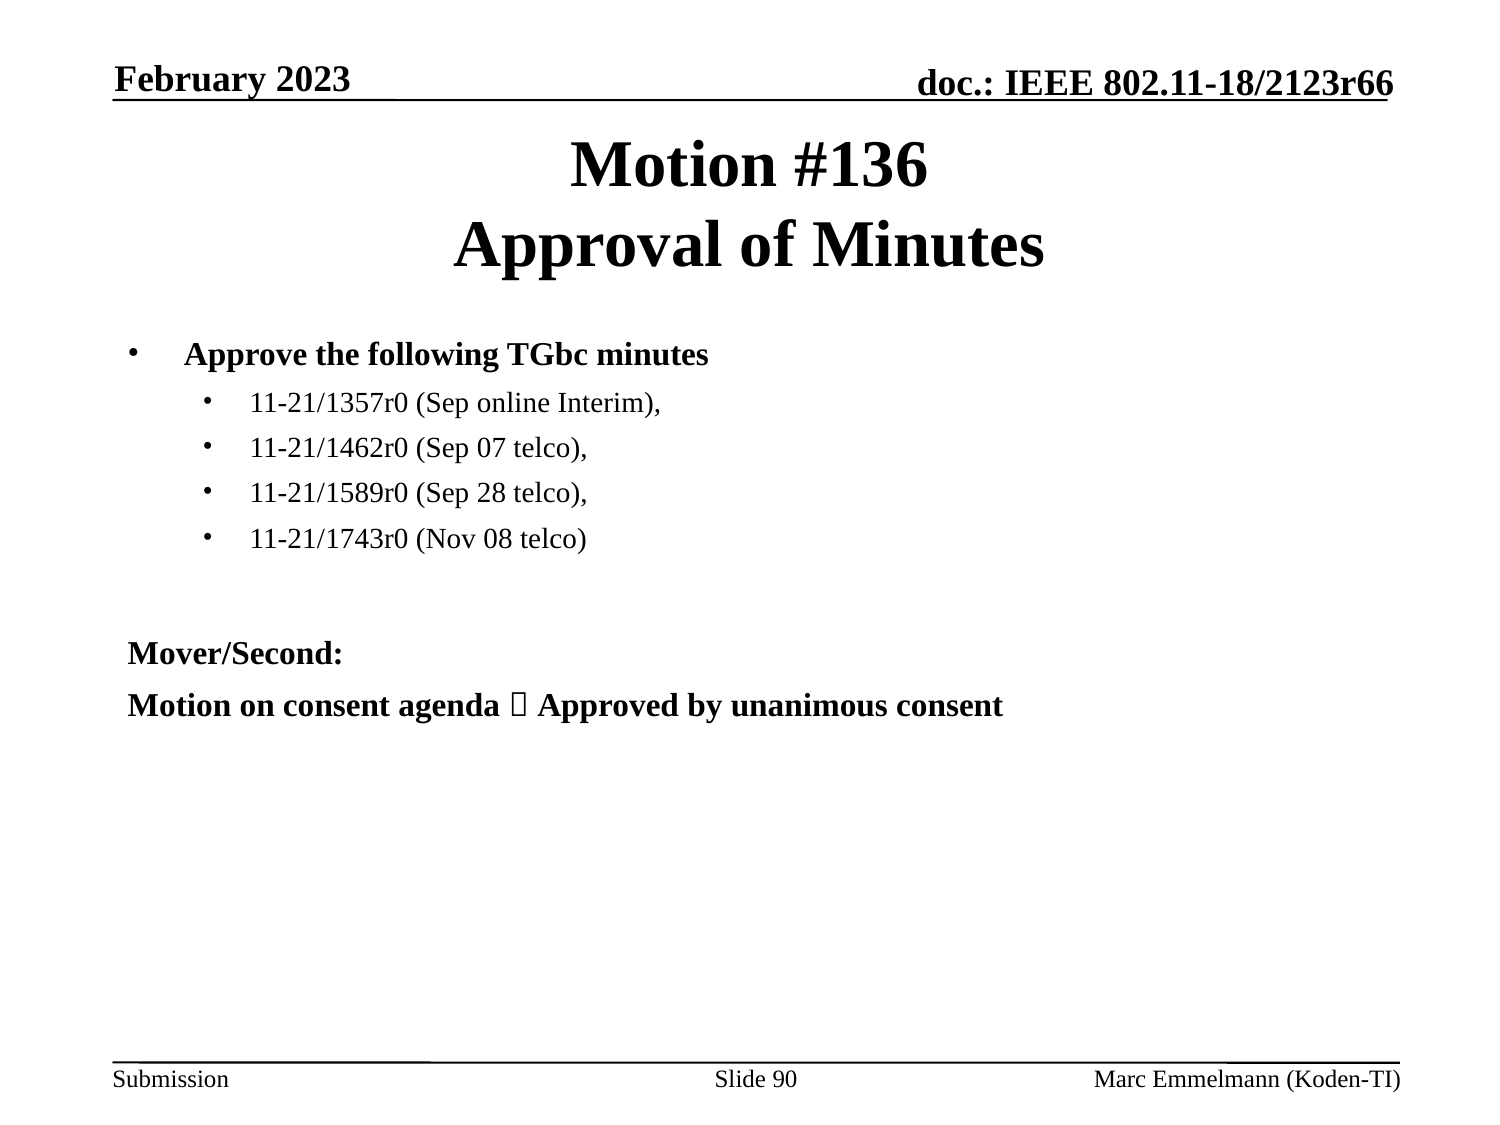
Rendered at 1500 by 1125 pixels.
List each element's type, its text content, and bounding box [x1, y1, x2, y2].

footer Marc Emmelmann (Koden-TI) [878, 1061, 1402, 1093]
slide_number Slide 90 [712, 1061, 800, 1123]
title Motion #136 Approval of Minutes [112, 112, 1388, 288]
list Approve the following TGbc minutes 11-21/1357r0 (Sep online Interim), 11-21/1462r0 (Sep 07 telco), 11-21/1589r0 (Sep 28 telco), 11-21/1743r0 (Nov 08 telco) Mover/Second: Motion on consent agenda  Approved by unanimous consent [112, 324, 1388, 1000]
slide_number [114, 54, 423, 100]
